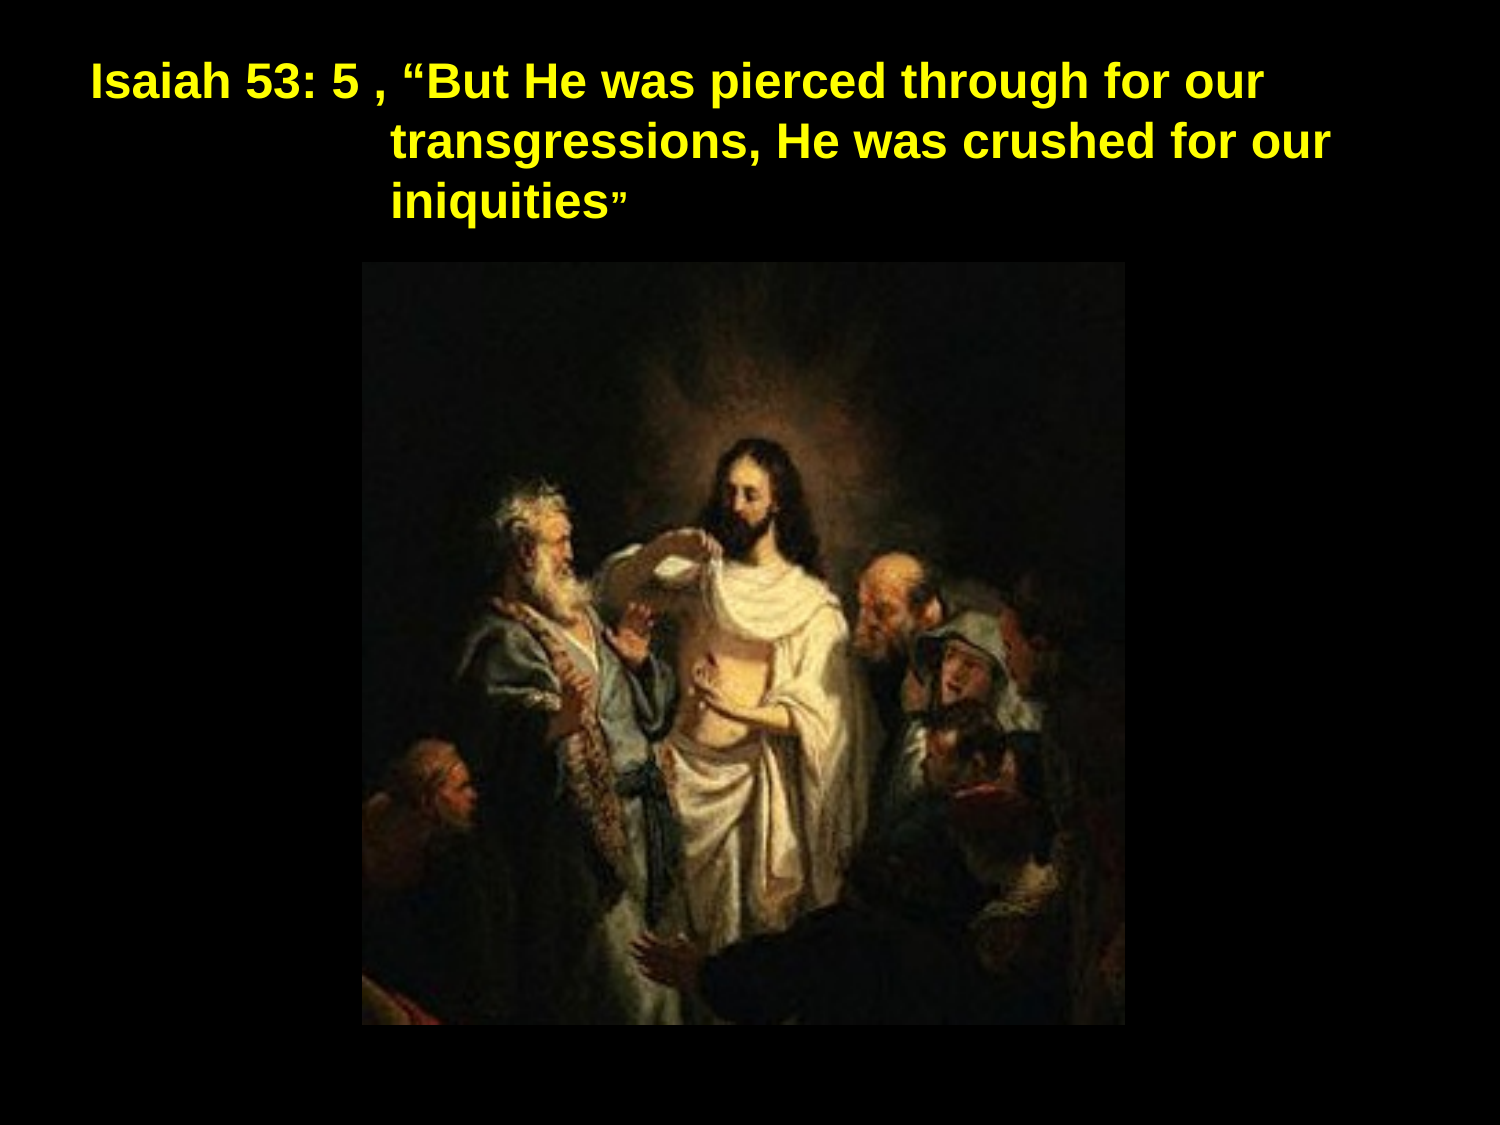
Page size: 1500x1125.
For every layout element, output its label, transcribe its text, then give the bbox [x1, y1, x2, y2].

title Isaiah 53: 5 , “But He was pierced through for our transgressions, He was crushed for our iniquities” [75, 45, 1425, 233]
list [362, 262, 1126, 1026]
